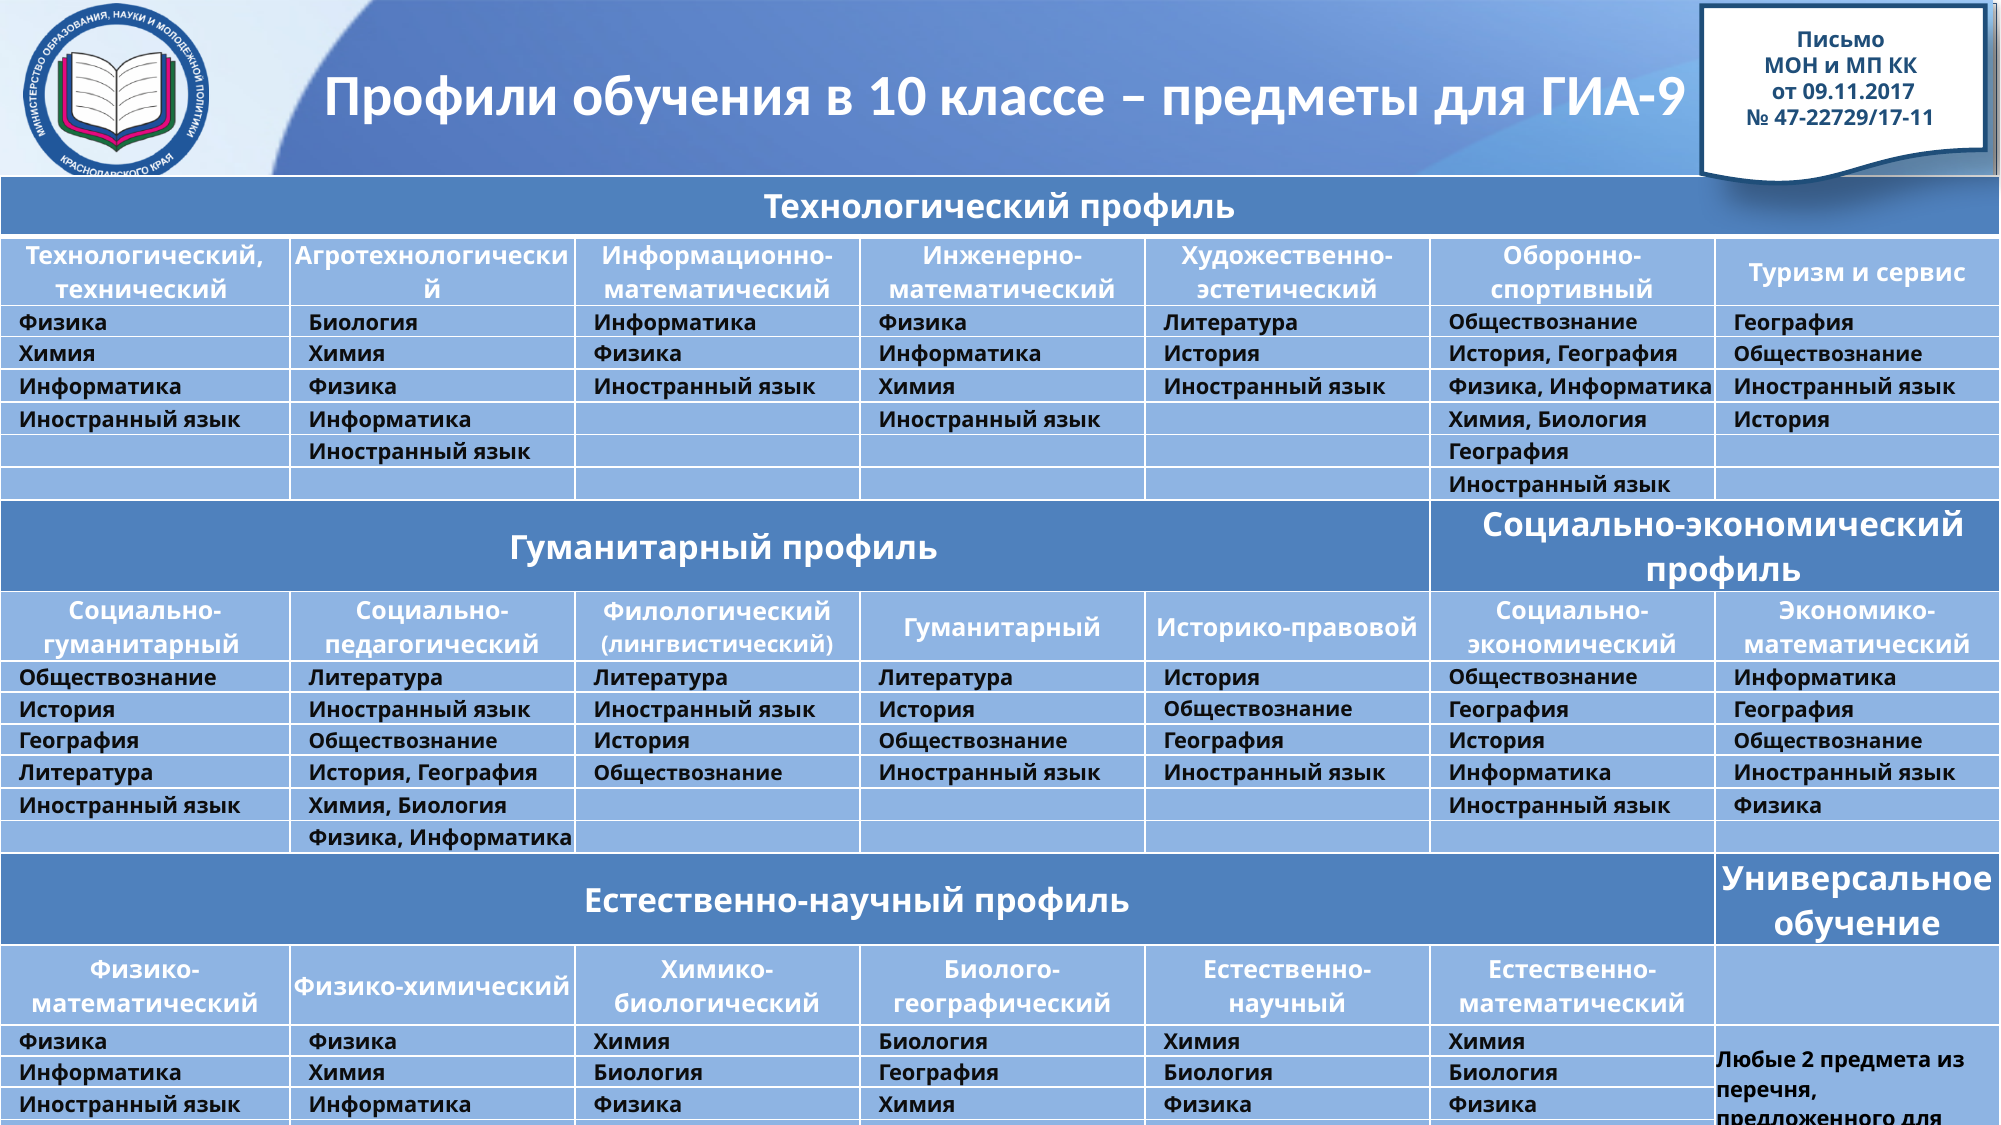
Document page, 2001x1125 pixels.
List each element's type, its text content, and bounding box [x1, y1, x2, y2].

table_cell Информатика [861, 337, 1144, 368]
table_cell Физико-математический [1, 946, 289, 1024]
table_cell Иностранный язык [861, 756, 1144, 787]
table_cell Иностранный язык [1146, 756, 1429, 787]
table_cell Физико-химический [291, 946, 574, 1024]
table_cell Литература [1146, 306, 1429, 336]
table_cell [1716, 468, 1999, 499]
table_cell Естественно-научный [1146, 946, 1429, 1024]
table_cell Физика, Информатика [1431, 370, 1714, 401]
table_cell Физика [1716, 789, 1999, 820]
table_cell [1716, 946, 1999, 1024]
table_cell Физика [1146, 1088, 1429, 1119]
table_cell История [1146, 337, 1429, 368]
table_cell Биология [861, 1026, 1144, 1055]
table_cell Информатика [576, 306, 859, 336]
table_cell [576, 403, 859, 434]
table_cell Информатика [1, 370, 289, 401]
table_cell Иностранный язык [1716, 756, 1999, 787]
table_cell История [1146, 662, 1429, 691]
table_cell Агротехнологический [291, 239, 574, 305]
table_cell Химия [291, 337, 574, 368]
table_cell Технологический, технический [1, 239, 289, 305]
table_cell [861, 468, 1144, 499]
table_cell География [1431, 435, 1714, 466]
table_cell Информатика [1, 1057, 289, 1086]
table_cell Химия [861, 370, 1144, 401]
table_cell География [1716, 306, 1999, 336]
table_cell География [1146, 725, 1429, 754]
table_cell Обществознание [1146, 693, 1429, 723]
table_cell [861, 789, 1144, 820]
picture [0, 0, 244, 175]
table_header Технологический профиль [1, 177, 1999, 234]
table_cell Иностранный язык [576, 693, 859, 723]
table_cell География [1146, 1120, 1429, 1125]
table_cell Туризм и сервис [1716, 239, 1999, 305]
table_cell Химия [576, 1026, 859, 1055]
table_cell Биолого-географический [861, 946, 1144, 1024]
table_cell [1716, 435, 1999, 466]
table_cell Информатика [291, 403, 574, 434]
table_cell Гуманитарный [861, 592, 1144, 660]
table_cell Информатика [861, 1120, 1144, 1125]
table_cell Литература [1, 756, 289, 787]
table_cell Естественно-математический [1431, 946, 1714, 1024]
table_cell Универсальное обучение [1716, 854, 1999, 944]
table_cell [291, 468, 574, 499]
table_cell География [1431, 1120, 1714, 1125]
table_cell [576, 821, 859, 852]
table_cell Иностранный язык [1, 1088, 289, 1119]
table_cell Информатика [1716, 662, 1999, 691]
table_cell Химия [1431, 1026, 1714, 1055]
table_cell [861, 821, 1144, 852]
table_cell Обществознание [291, 725, 574, 754]
table_cell Иностранный язык [1, 403, 289, 434]
table_cell История [1, 693, 289, 723]
table_cell Экономико-математический [1716, 592, 1999, 660]
table_cell [1431, 821, 1714, 852]
table_cell Обществознание [1716, 337, 1999, 368]
table_cell Инженерно-математический [861, 239, 1144, 305]
table_cell Химия [291, 1057, 574, 1086]
table_cell Химия [1, 337, 289, 368]
table_cell Социально-экономический профиль [1431, 501, 1999, 591]
table_cell Химия, Биология [1431, 403, 1714, 434]
table_cell Иностранный язык [861, 403, 1144, 434]
table_cell Физика [291, 1026, 574, 1055]
table_cell География [861, 1057, 1144, 1086]
table_cell Иностранный язык [291, 693, 574, 723]
table_cell Обществознание [1, 662, 289, 691]
table_cell Физика [1431, 1088, 1714, 1119]
table_cell [1, 468, 289, 499]
table_cell История [576, 725, 859, 754]
table_cell Литература [861, 662, 1144, 691]
table_cell Иностранный язык [1431, 468, 1714, 499]
table_cell История [1431, 725, 1714, 754]
table_cell Физика [1, 306, 289, 336]
table_cell Социально-гуманитарный [1, 592, 289, 660]
table_cell Химия [1146, 1026, 1429, 1055]
table_cell Историко-правовой [1146, 592, 1429, 660]
table_cell Физика, Информатика [291, 821, 574, 852]
table_cell География [1, 725, 289, 754]
table_cell [576, 435, 859, 466]
table_cell [1, 821, 289, 852]
table_cell Физика [576, 1088, 859, 1119]
table_cell Обществознание [861, 725, 1144, 754]
table_cell [1146, 468, 1429, 499]
table_cell [576, 468, 859, 499]
table_cell Физика [291, 370, 574, 401]
table_cell [1146, 821, 1429, 852]
table_cell История [1716, 403, 1999, 434]
table_cell Иностранный язык [291, 435, 574, 466]
table_cell [291, 1120, 574, 1125]
table_cell Иностранный язык [1, 789, 289, 820]
table_cell Химия [861, 1088, 1144, 1119]
table_cell [861, 435, 1144, 466]
table_cell Гуманитарный профиль [1, 501, 1429, 591]
table_cell Обществознание [1431, 662, 1714, 691]
table_cell Биология [291, 306, 574, 336]
table_cell Обществознание [1716, 725, 1999, 754]
table_cell [576, 1120, 859, 1125]
table_cell Иностранный язык [1146, 370, 1429, 401]
table_cell [1, 435, 289, 466]
table_cell Физика [1, 1026, 289, 1055]
table_cell [1146, 403, 1429, 434]
picture [1768, 0, 1993, 175]
table_cell Химико-биологический [576, 946, 859, 1024]
table_cell Естественно-научный профиль [1, 854, 1714, 944]
table_cell [1146, 435, 1429, 466]
text_box Письмо МОН и МП КК от 09.11.2017 № 47-22729/17-11 [1701, 5, 1986, 184]
table_cell Информатика [291, 1088, 574, 1119]
table_cell [1, 1120, 289, 1125]
table_cell Оборонно-спортивный [1431, 239, 1714, 305]
table_cell [1146, 789, 1429, 820]
table_cell История, География [1431, 337, 1714, 368]
table_cell Химия, Биология [291, 789, 574, 820]
table_cell История, География [291, 756, 574, 787]
table_cell Социально-экономический [1431, 592, 1714, 660]
table_cell Обществознание [576, 756, 859, 787]
table_cell Иностранный язык [1716, 370, 1999, 401]
table_cell [1716, 821, 1999, 852]
table_cell Иностранный язык [576, 370, 859, 401]
table_cell Литература [291, 662, 574, 691]
title Профили обучения в 10 классе – предметы для ГИА-9 [244, 0, 1768, 175]
table_cell Физика [576, 337, 859, 368]
table_cell Иностранный язык [1431, 789, 1714, 820]
table_cell Биология [1146, 1057, 1429, 1086]
table_cell Литература [576, 662, 859, 691]
table_cell Социально-педагогический [291, 592, 574, 660]
table_cell История [861, 693, 1144, 723]
table_cell География [1431, 693, 1714, 723]
table_cell Биология [1431, 1057, 1714, 1086]
table_cell Биология [576, 1057, 859, 1086]
table_cell Филологический (лингвистический) [576, 592, 859, 660]
table_cell Обществознание [1431, 306, 1714, 336]
table_cell Физика [861, 306, 1144, 336]
table_cell География [1716, 693, 1999, 723]
table_cell Информатика [1431, 756, 1714, 787]
table_cell Художественно-эстетический [1146, 239, 1429, 305]
table_cell [576, 789, 859, 820]
table_cell Любые 2 предмета из перечня, предложенного для ГИА-9 [1716, 1026, 1999, 1125]
table_cell Информационно-математический [576, 239, 859, 305]
